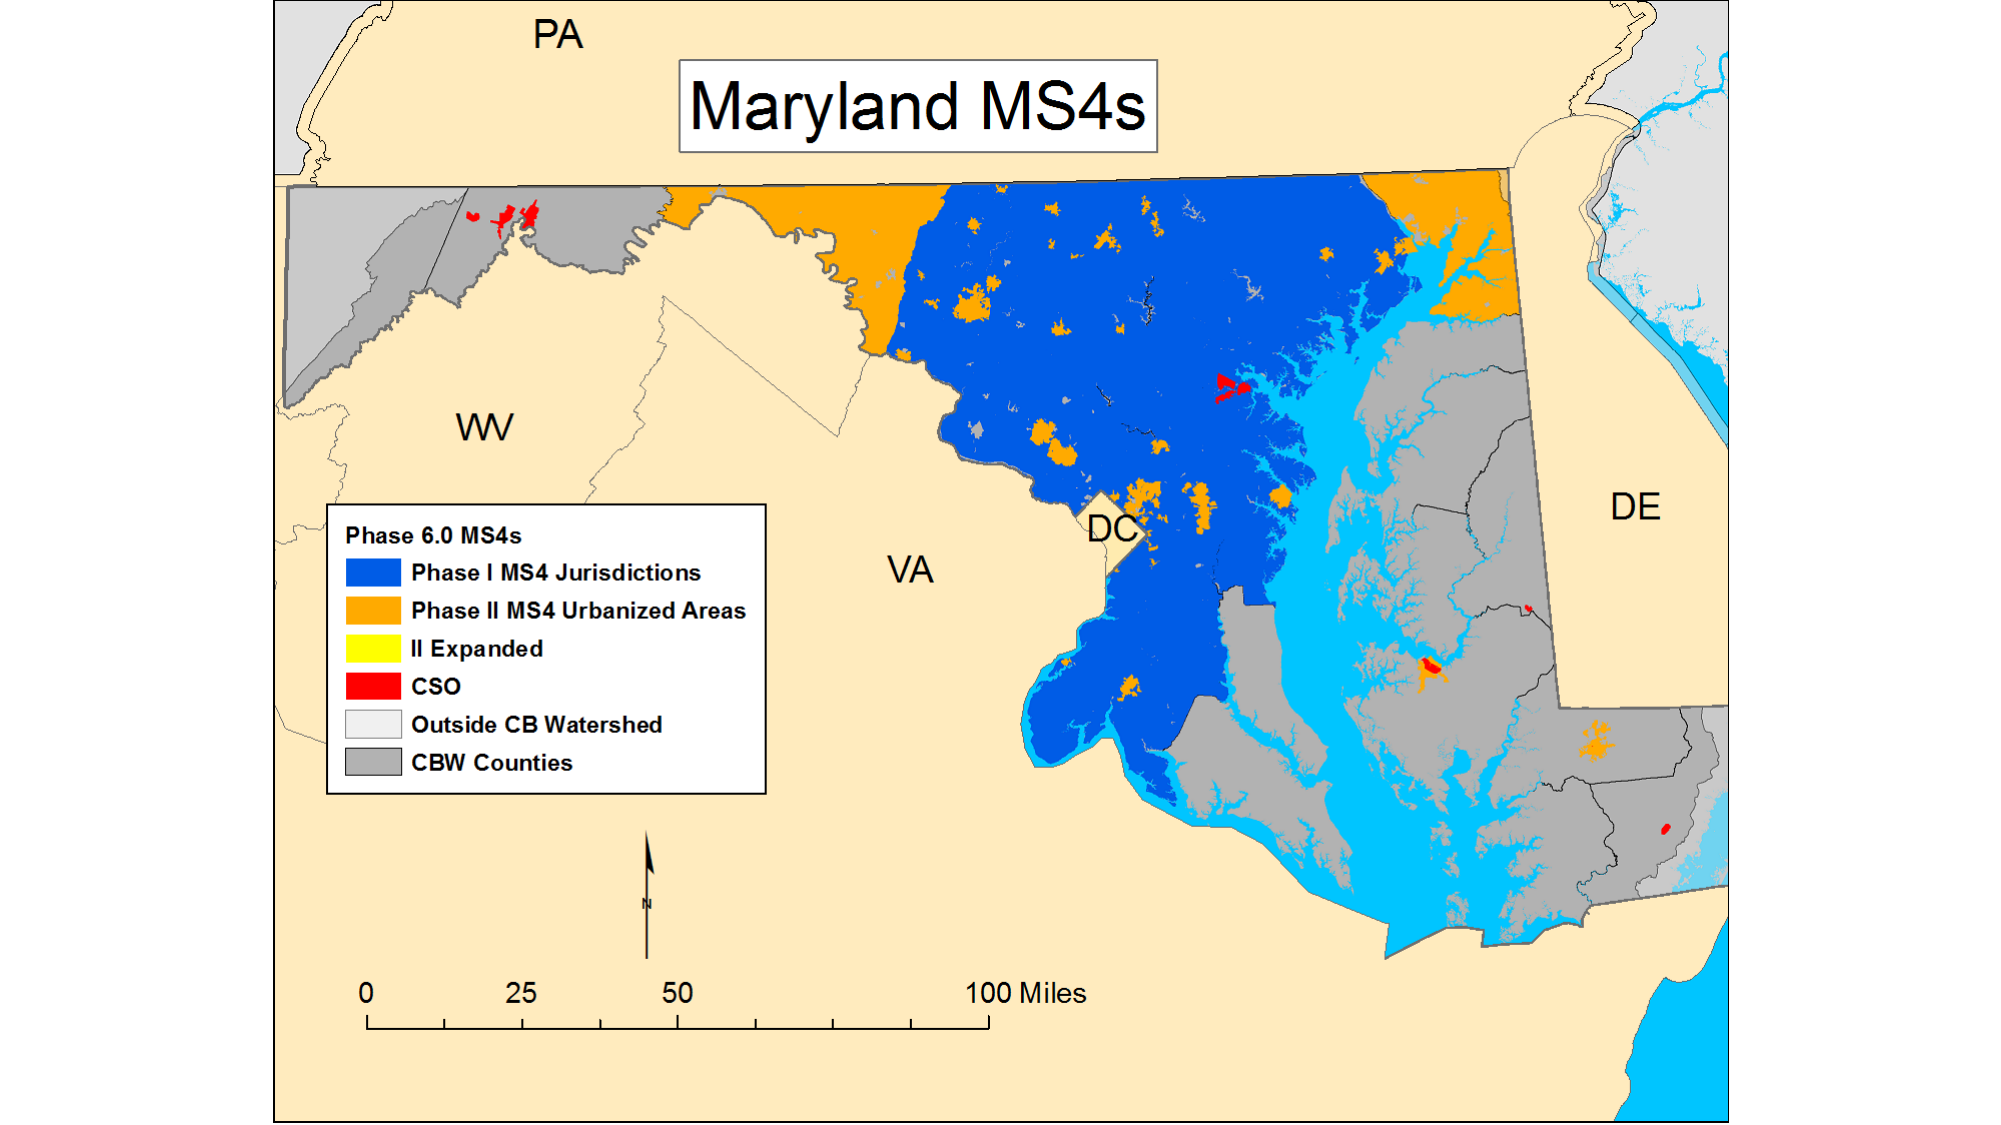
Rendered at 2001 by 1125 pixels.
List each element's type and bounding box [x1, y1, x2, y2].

picture [271, 0, 1729, 1125]
